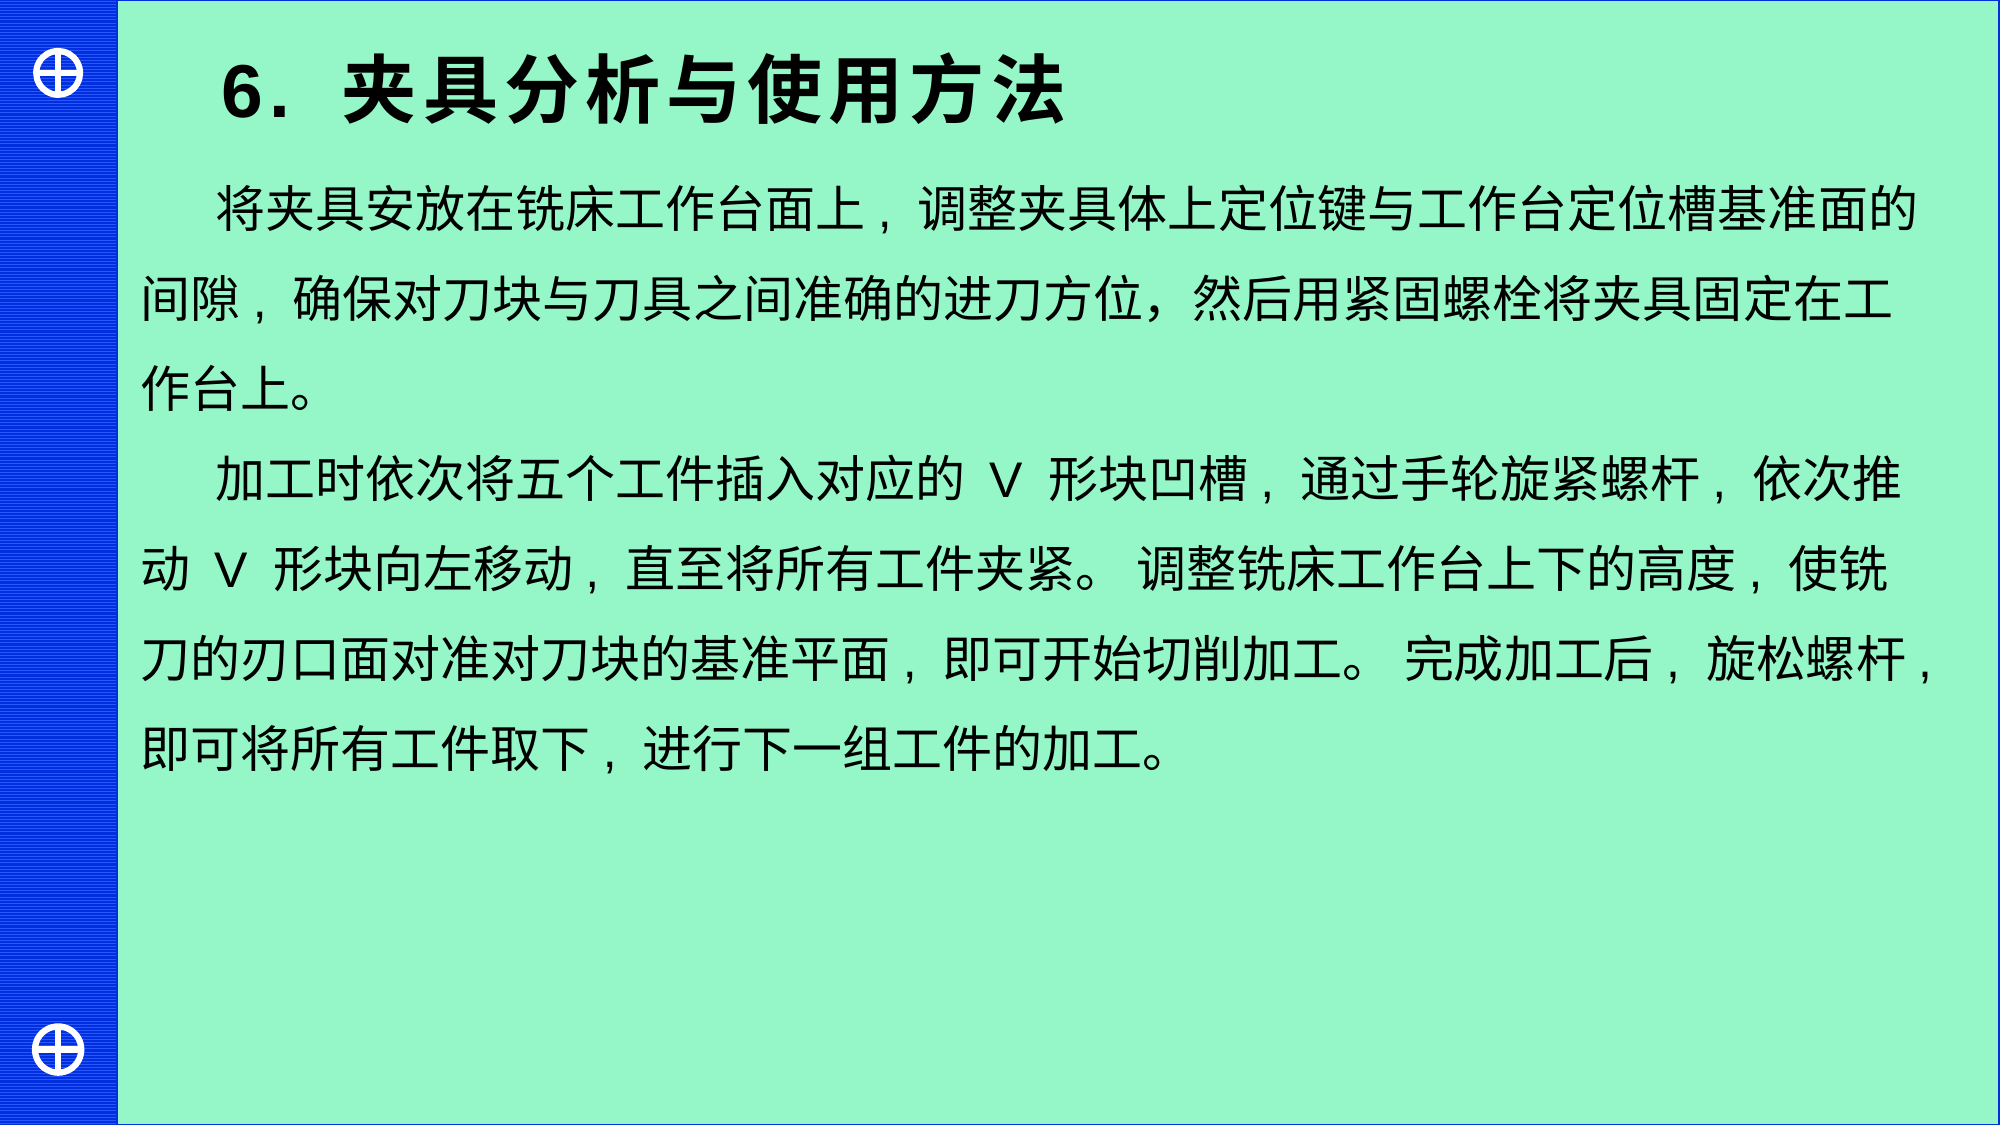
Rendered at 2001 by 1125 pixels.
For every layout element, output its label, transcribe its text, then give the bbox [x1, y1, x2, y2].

text_box 将夹具安放在铣床工作台面上, 调整夹具体上定位键与工作台定位槽基准面的间隙, 确保对刀块与刀具之间准确的进刀方位，然后用紧固螺栓将夹具固定在工作台上。 加工时依次将五个工件插入对应的 V 形块凹槽, 通过手轮旋紧螺杆, 依次推动 V 形块向左移动, 直至将所有工件夹紧。 调整铣床工作台上下的高度, 使铣刀的刃口面对准对刀块的基准平面, 即可开始切削加工。 完成加工后, 旋松螺杆, 即可将所有工件取下, 进行下一组工件的加工。 [126, 139, 1951, 785]
text_box 6. 夹具分析与使用方法 [126, 18, 1414, 139]
